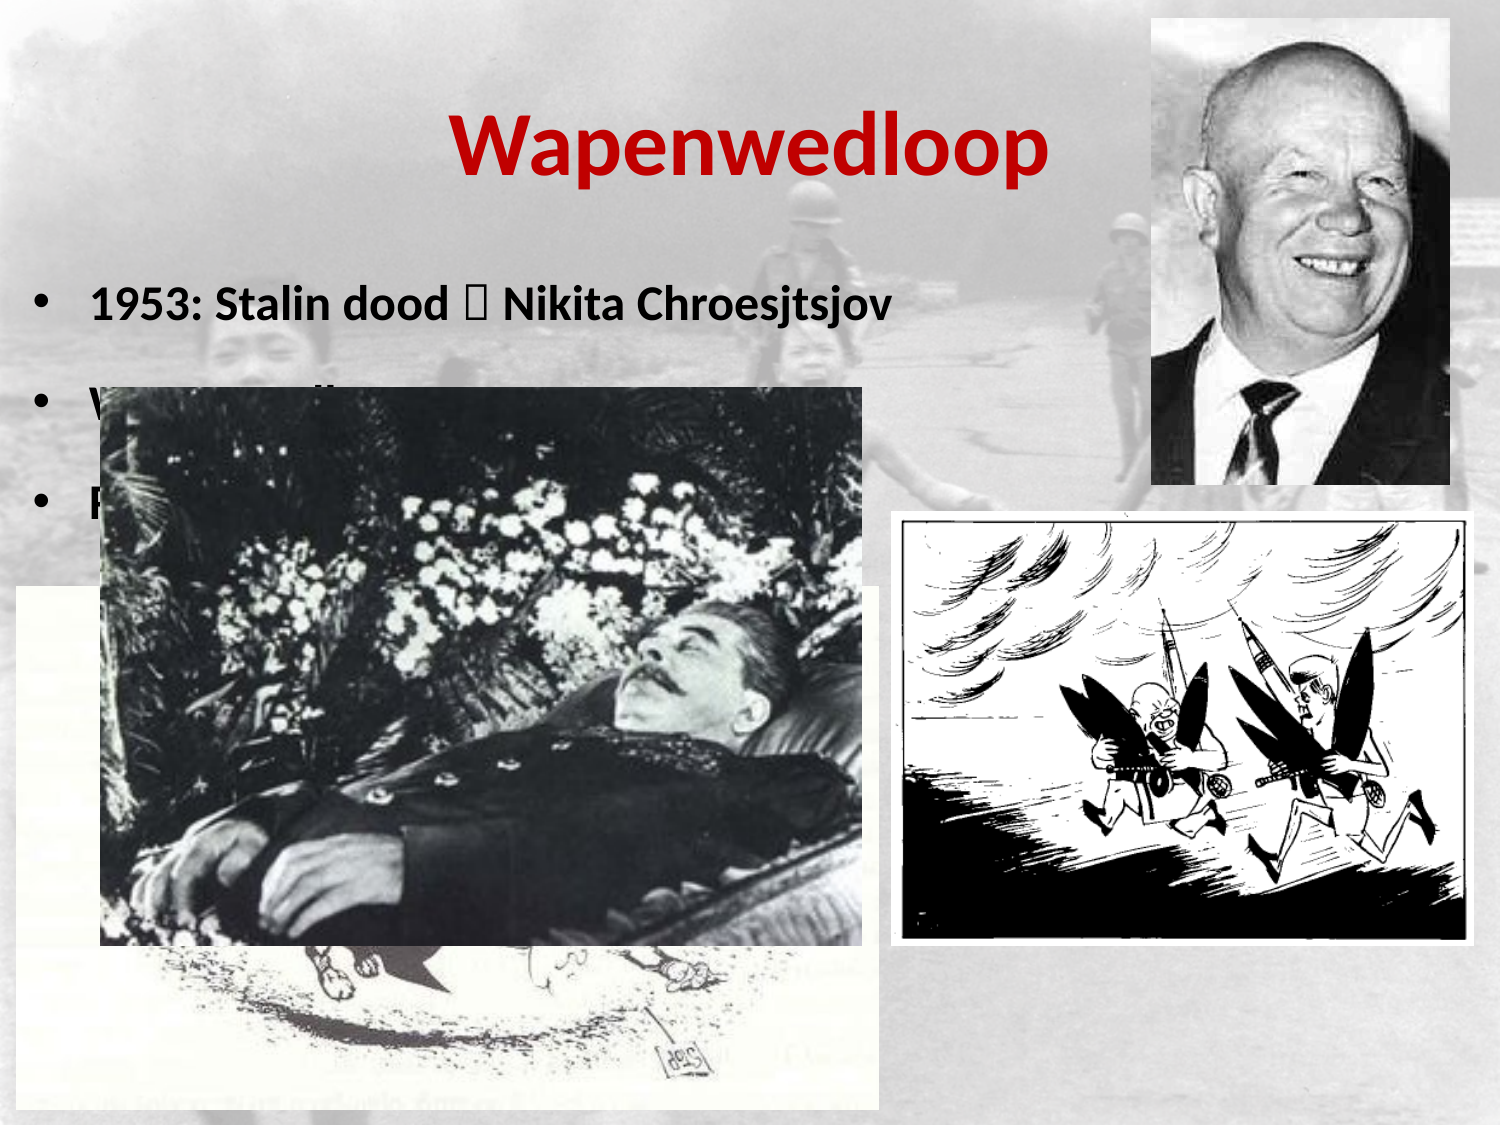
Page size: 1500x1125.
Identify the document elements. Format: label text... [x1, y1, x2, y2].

picture [16, 387, 879, 1110]
picture [891, 510, 1475, 947]
title Wapenwedloop [75, 45, 1146, 233]
list 1953: Stalin dood  Nikita Chroesjtsjov Wapenwedloop Raketten met atoomwapens [17, 232, 1353, 543]
picture [1151, 17, 1450, 485]
